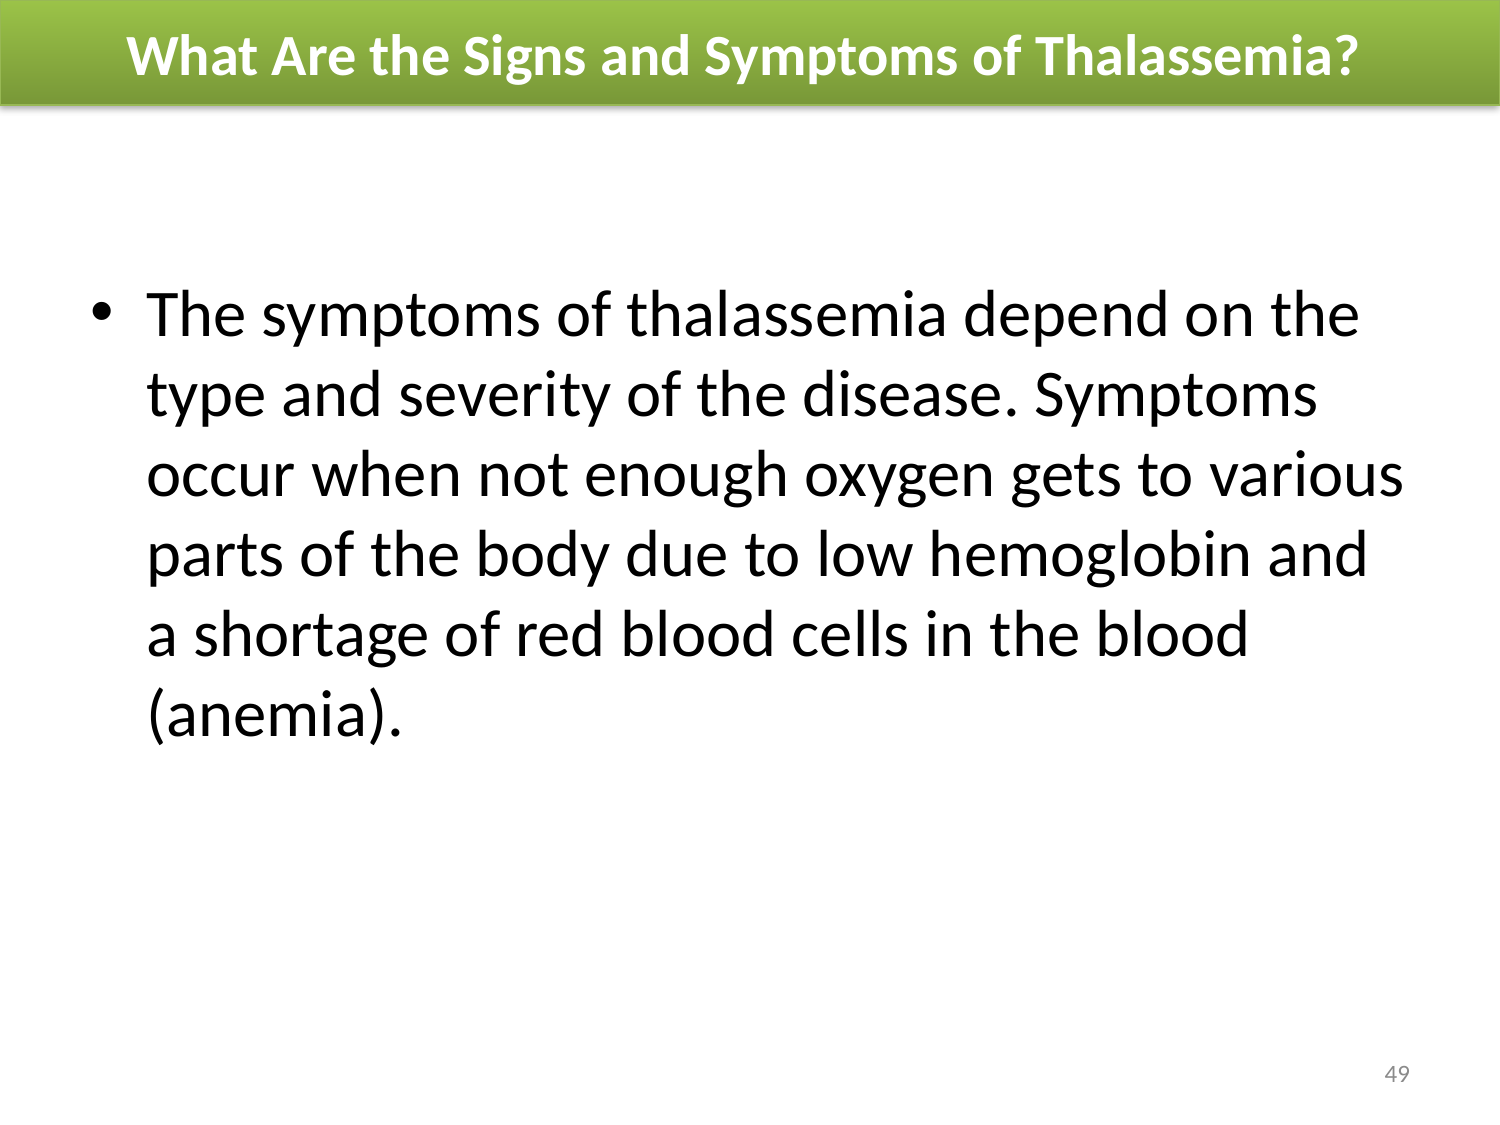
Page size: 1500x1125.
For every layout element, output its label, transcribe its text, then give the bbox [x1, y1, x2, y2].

list The symptoms of thalassemia depend on the type and severity of the disease. Symptoms occur when not enough oxygen gets to various parts of the body due to low hemoglobin and a shortage of red blood cells in the blood (anemia). [75, 262, 1425, 1005]
title What Are the Signs and Symptoms of Thalassemia? [0, 0, 1500, 106]
slide_number 49 [1074, 1042, 1425, 1103]
